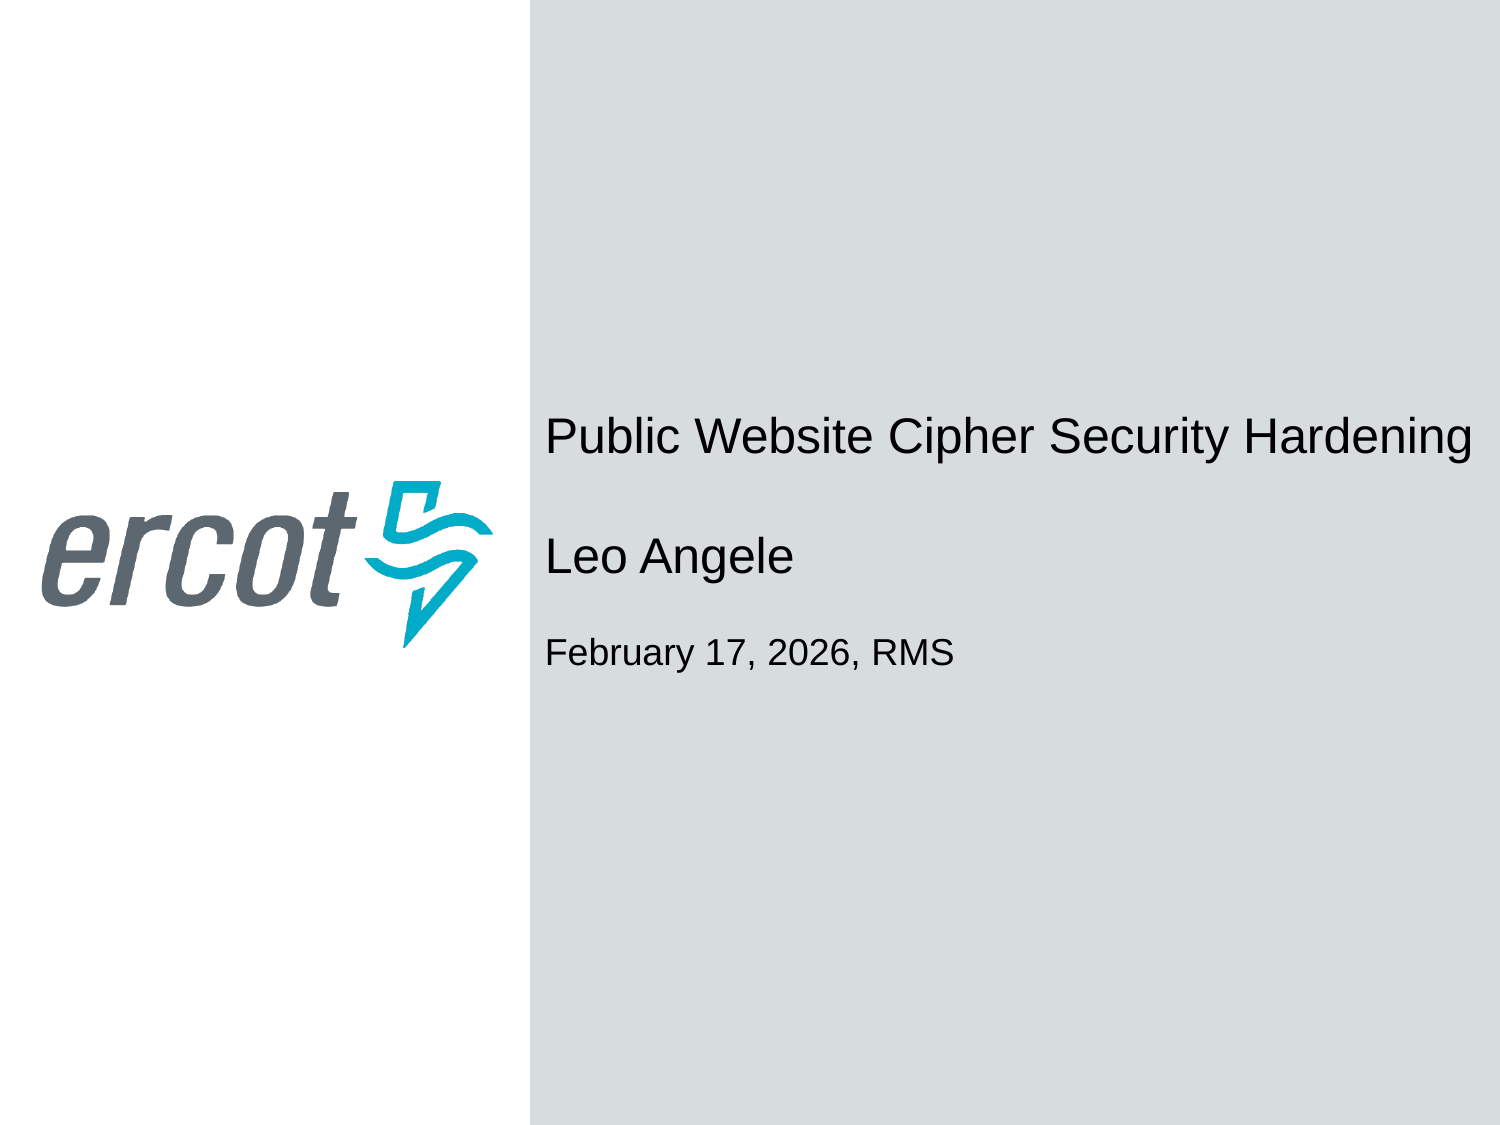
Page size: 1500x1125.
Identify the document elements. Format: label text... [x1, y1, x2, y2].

text_box Public Website Cipher Security Hardening Leo Angele February 17, 2026, RMS [530, 395, 1500, 771]
picture [32, 471, 501, 654]
